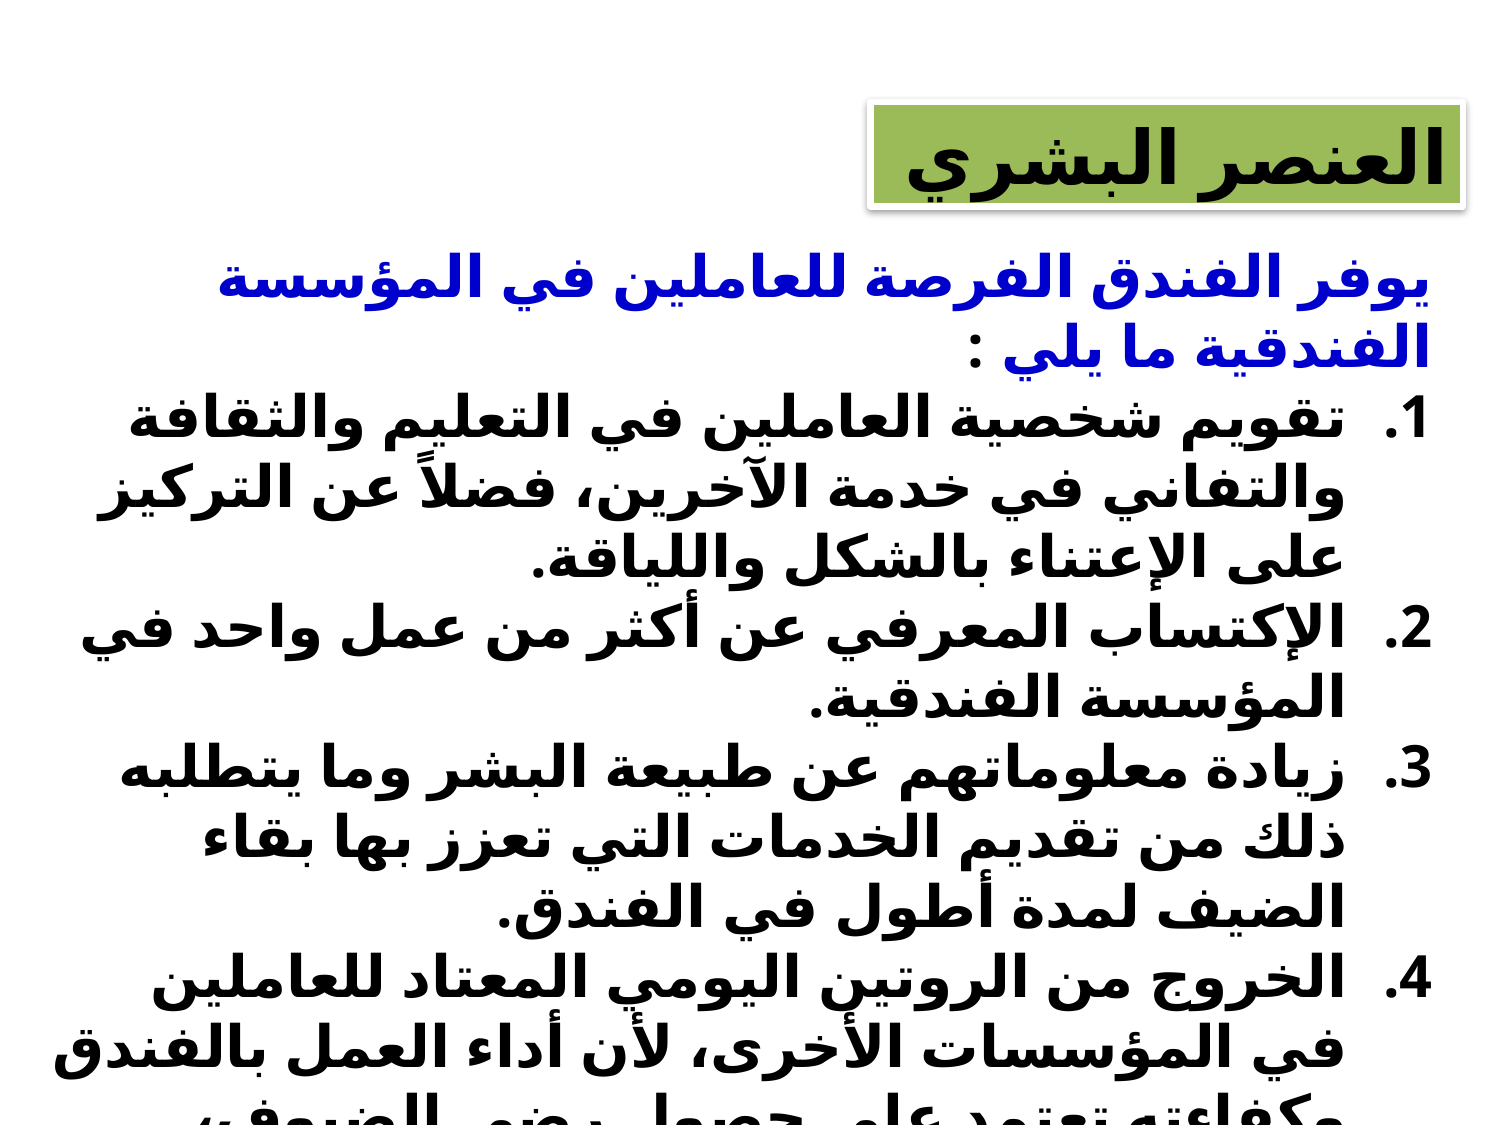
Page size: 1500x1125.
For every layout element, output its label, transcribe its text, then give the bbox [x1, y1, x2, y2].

text_box يوفر الفندق الفرصة للعاملين في المؤسسة الفندقية ما يلي : تقويم شخصية العاملين في التعليم والثقافة والتفاني في خدمة الآخرين، فضلاً عن التركيز على الإعتناء بالشكل واللياقة. الإكتساب المعرفي عن أكثر من عمل واحد في المؤسسة الفندقية. زيادة معلوماتهم عن طبيعة البشر وما يتطلبه ذلك من تقديم الخدمات التي تعزز بها بقاء الضيف لمدة أطول في الفندق. الخروج من الروتين اليومي المعتاد للعاملين في المؤسسات الأخرى، لأن أداء العمل بالفندق وكفاءته تعتمد على حصول رضى الضيوف، ومعنى ذلك إن أيّ خطأ يحدث من أحد العاملين ينعكس سلباً على الفندق والعاملين به. ينهمك العاملون بالعمل في تقديم الخدمات الى الضيوف، في الوقت الذي يتمتع الضيوف بالراحة والإستجمام. [29, 231, 1447, 1125]
text_box العنصر البشري [867, 99, 1466, 210]
